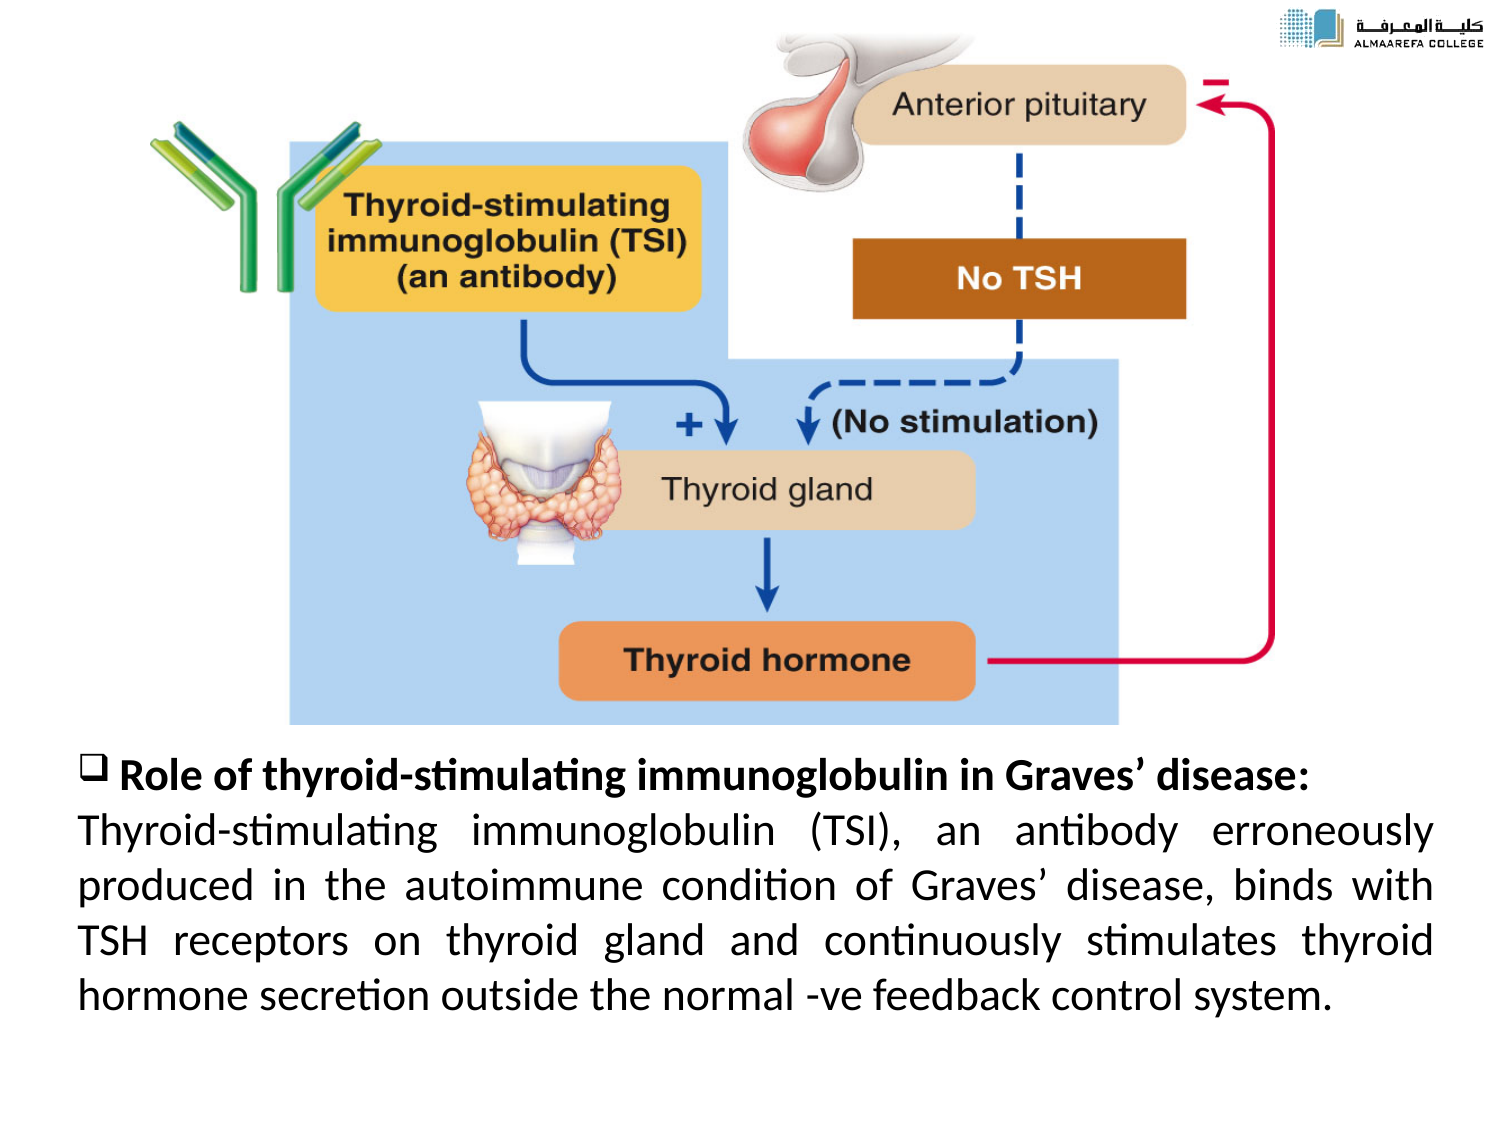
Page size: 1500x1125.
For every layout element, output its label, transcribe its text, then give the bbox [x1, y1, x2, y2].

picture [149, 0, 1488, 726]
text_box Role of thyroid-stimulating immunoglobulin in Graves’ disease: Thyroid-stimulating immunoglobulin (TSI), an antibody erroneously produced in the autoimmune condition of Graves’ disease, binds with TSH receptors on thyroid gland and continuously stimulates thyroid hormone secretion outside the normal -ve feedback control system. [62, 737, 1450, 1028]
